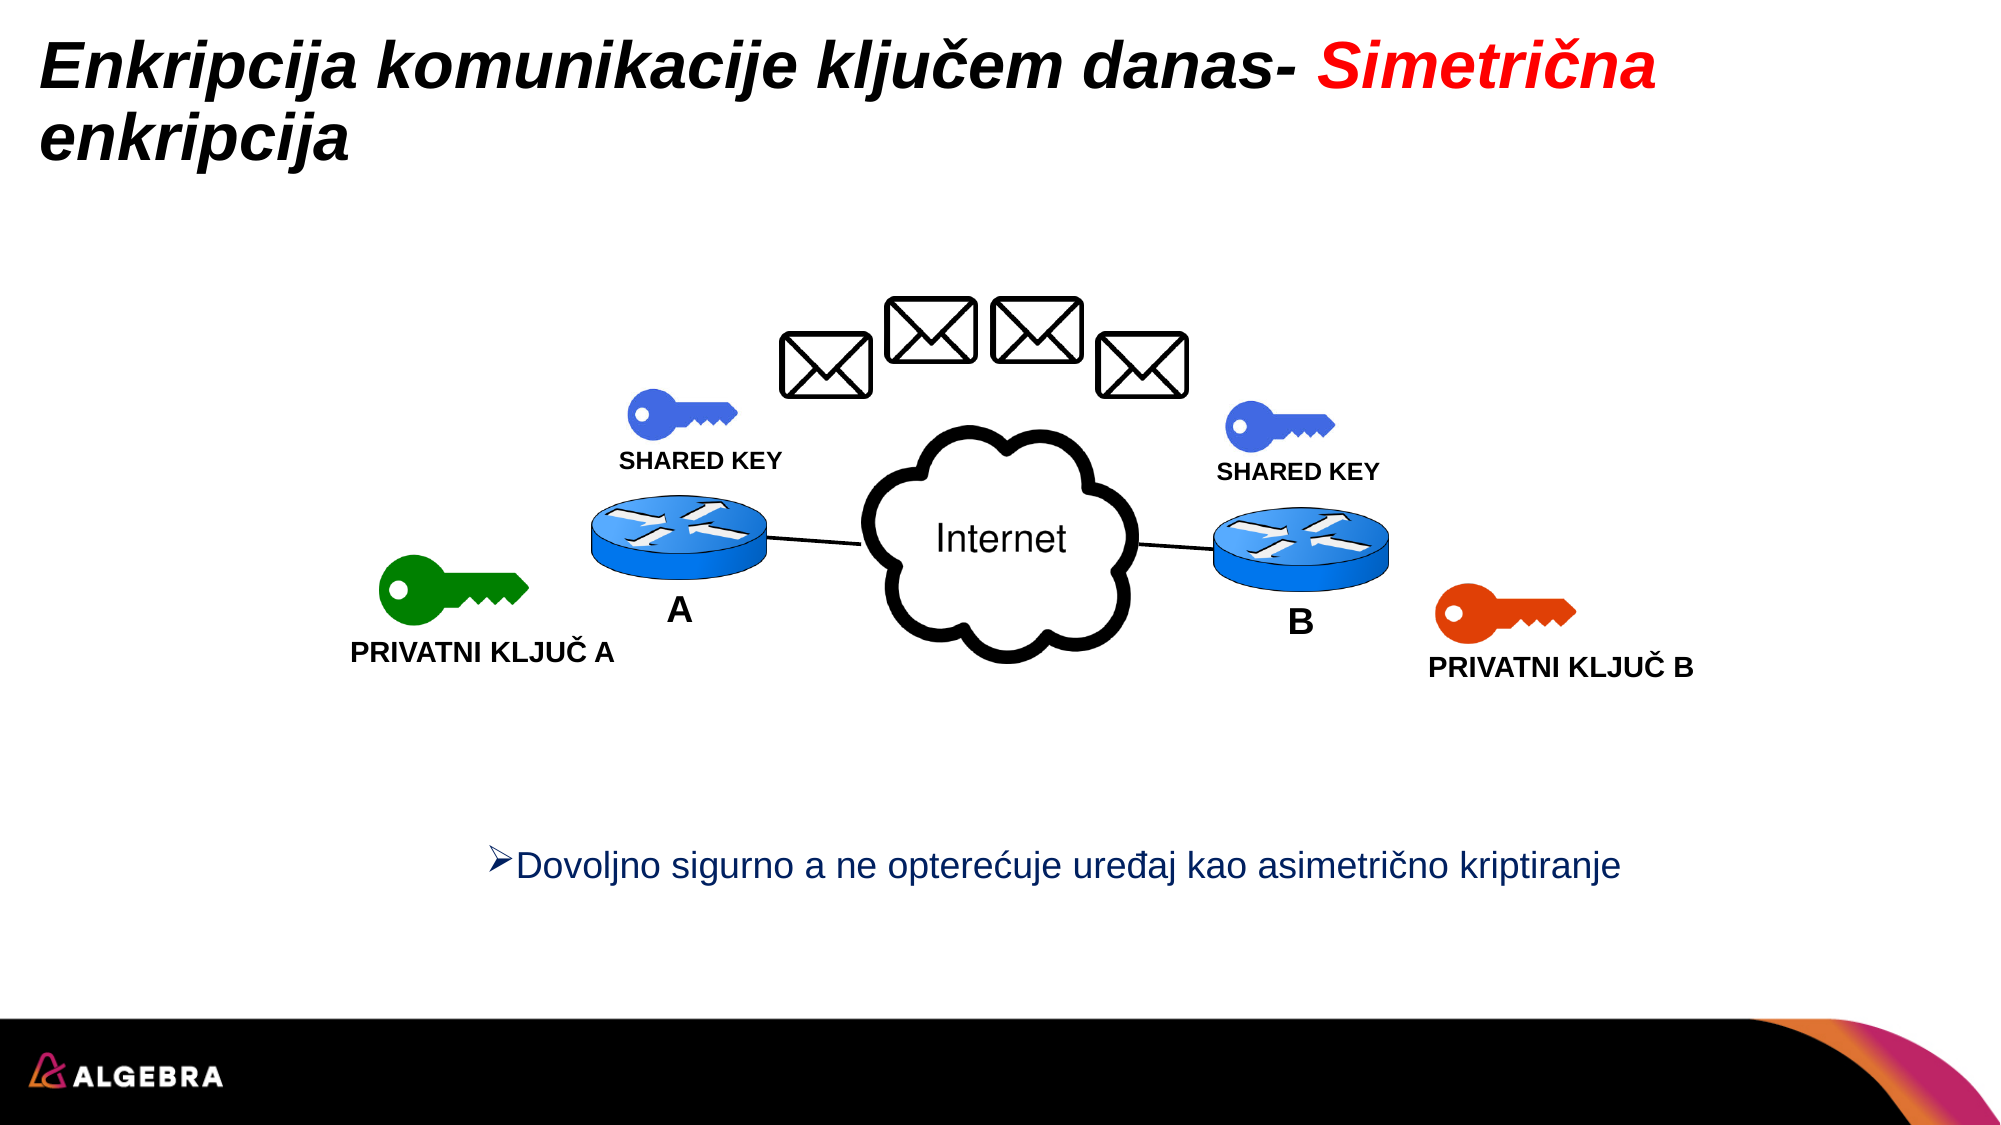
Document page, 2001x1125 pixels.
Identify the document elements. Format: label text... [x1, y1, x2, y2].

text_box B [1272, 592, 1330, 650]
text_box Dovoljno sigurno a ne opterećuje uređaj kao asimetrično kriptiranje [471, 833, 1637, 894]
text_box A [651, 580, 709, 638]
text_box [603, 354, 799, 483]
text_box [1411, 542, 1711, 692]
picture [0, 0, 2001, 1125]
title Enkripcija komunikacije ključem danas- Simetrična enkripcija [39, 23, 1989, 120]
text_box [1200, 366, 1397, 494]
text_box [333, 507, 632, 677]
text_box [1138, 544, 1214, 550]
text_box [766, 537, 862, 545]
